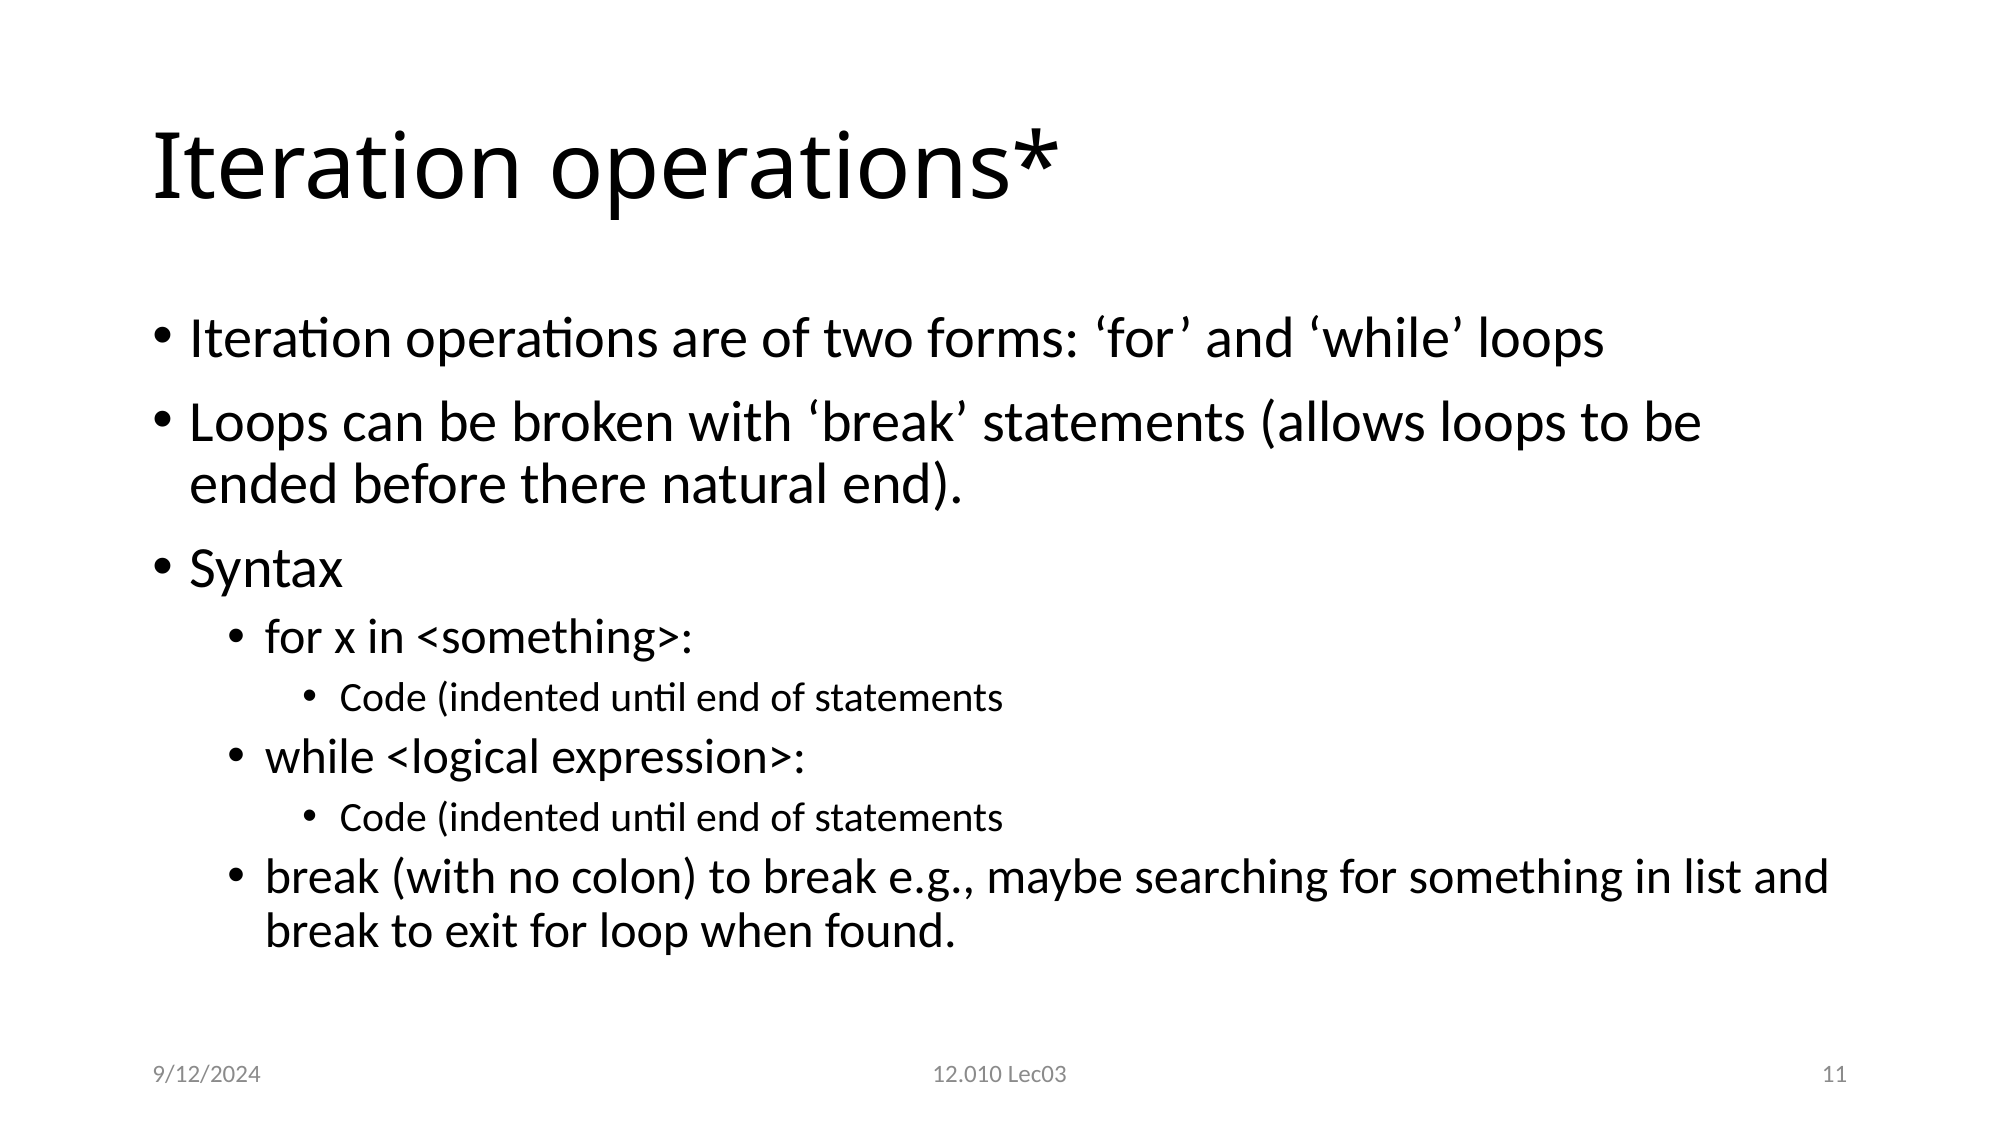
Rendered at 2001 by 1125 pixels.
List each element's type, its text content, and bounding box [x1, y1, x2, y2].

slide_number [137, 1042, 588, 1103]
slide_number 11 [1412, 1042, 1863, 1103]
list Iteration operations are of two forms: ‘for’ and ‘while’ loops Loops can be broken with ‘break’ statements (allows loops to be ended before there natural end). Syntax for x in <something>: Code (indented until end of statements while <logical expression>: Code (indented until end of statements break (with no colon) to break e.g., maybe searching for something in list and break to exit for loop when found. [137, 299, 1863, 1014]
footer 12.010 Lec03 [662, 1042, 1338, 1103]
title Iteration operations* [137, 59, 1863, 278]
